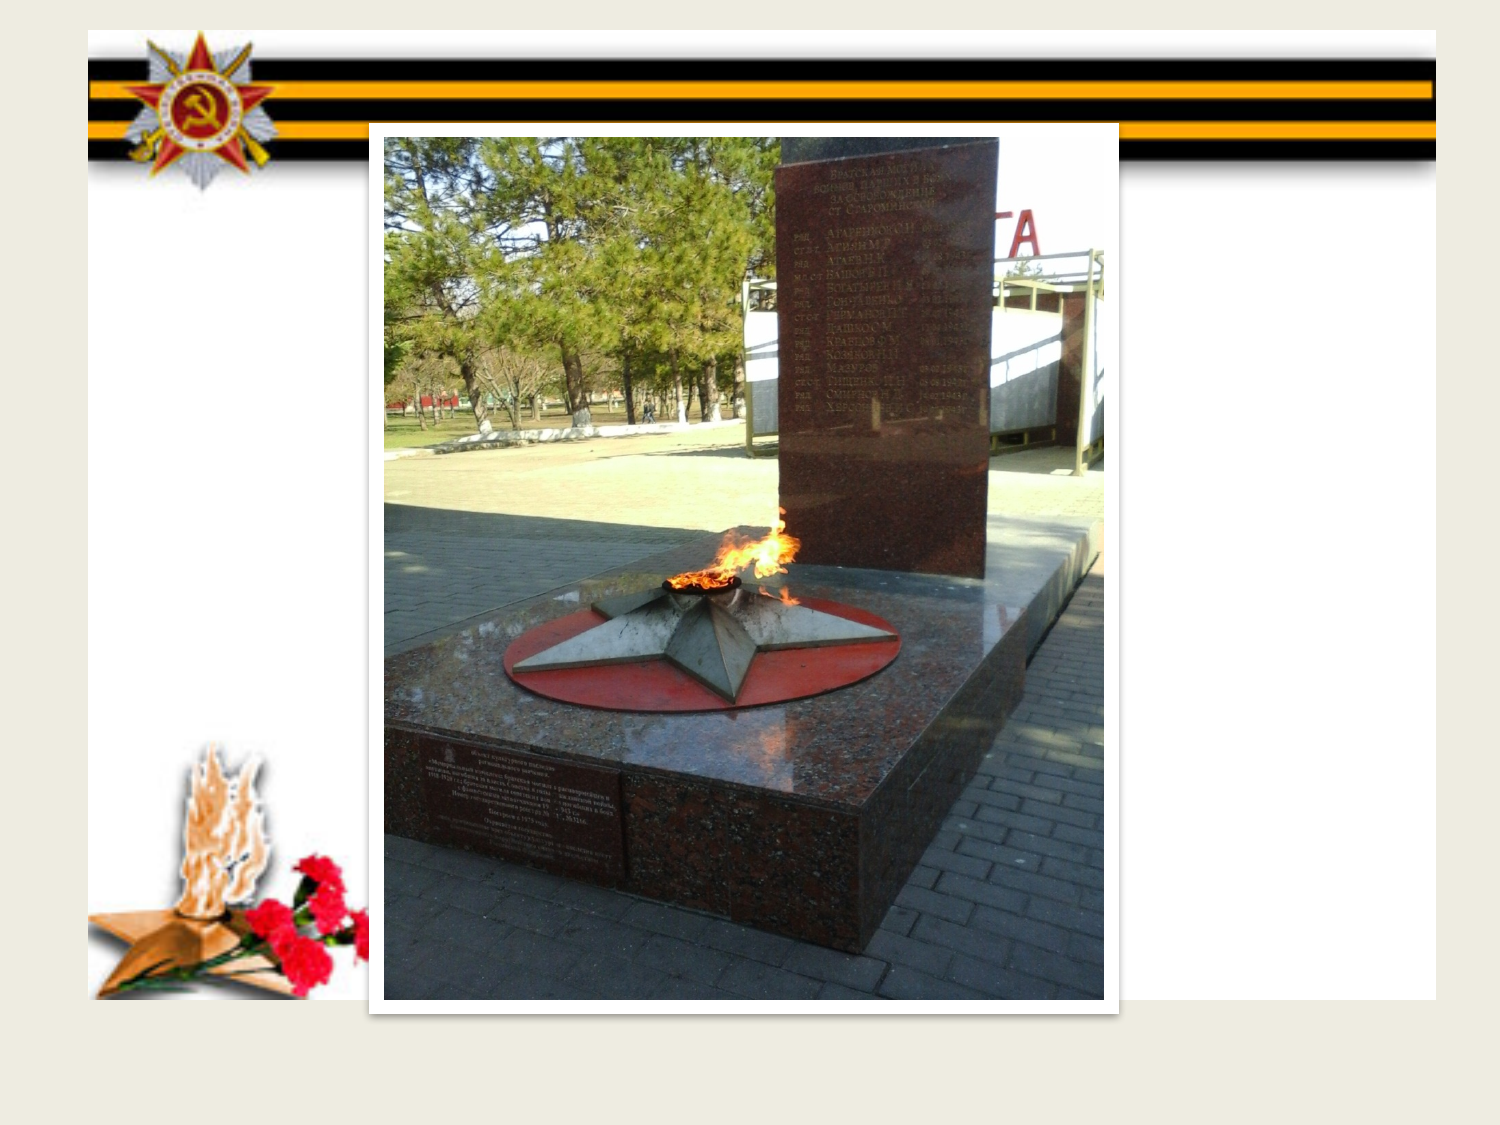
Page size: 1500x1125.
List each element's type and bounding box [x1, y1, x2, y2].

picture [88, 30, 1436, 1000]
